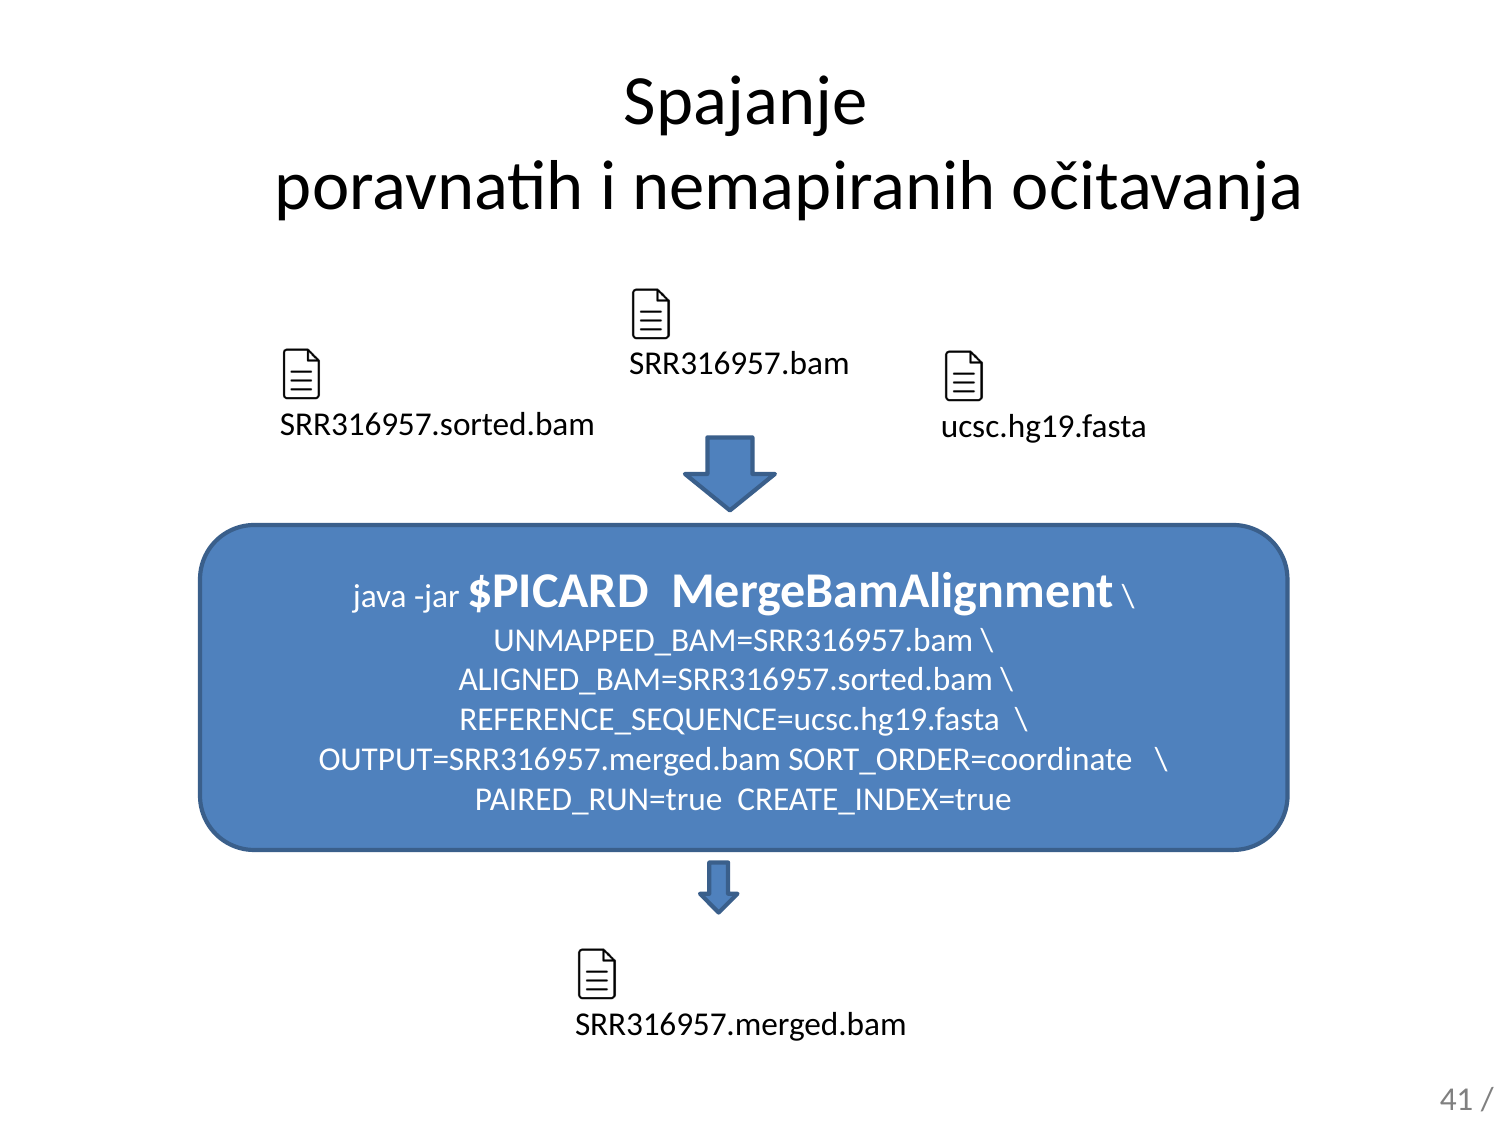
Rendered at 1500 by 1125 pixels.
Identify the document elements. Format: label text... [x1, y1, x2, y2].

text_box java -jar $PICARD MergeBamAlignment \ UNMAPPED_BAM=SRR316957.bam \ ALIGNED_BAM=SRR316957.sorted.bam \ REFERENCE_SEQUENCE=ucsc.hg19.fasta \ OUTPUT=SRR316957.merged.bam SORT_ORDER=coordinate \ PAIRED_RUN=true CREATE_INDEX=true [197, 522, 1290, 853]
text_box [698, 860, 740, 915]
title Spajanje poravnatih i nemapiranih očitavanja [75, 45, 1425, 233]
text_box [924, 349, 1164, 453]
text_box [682, 435, 777, 513]
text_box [262, 347, 614, 451]
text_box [612, 287, 867, 390]
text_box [557, 947, 926, 1051]
